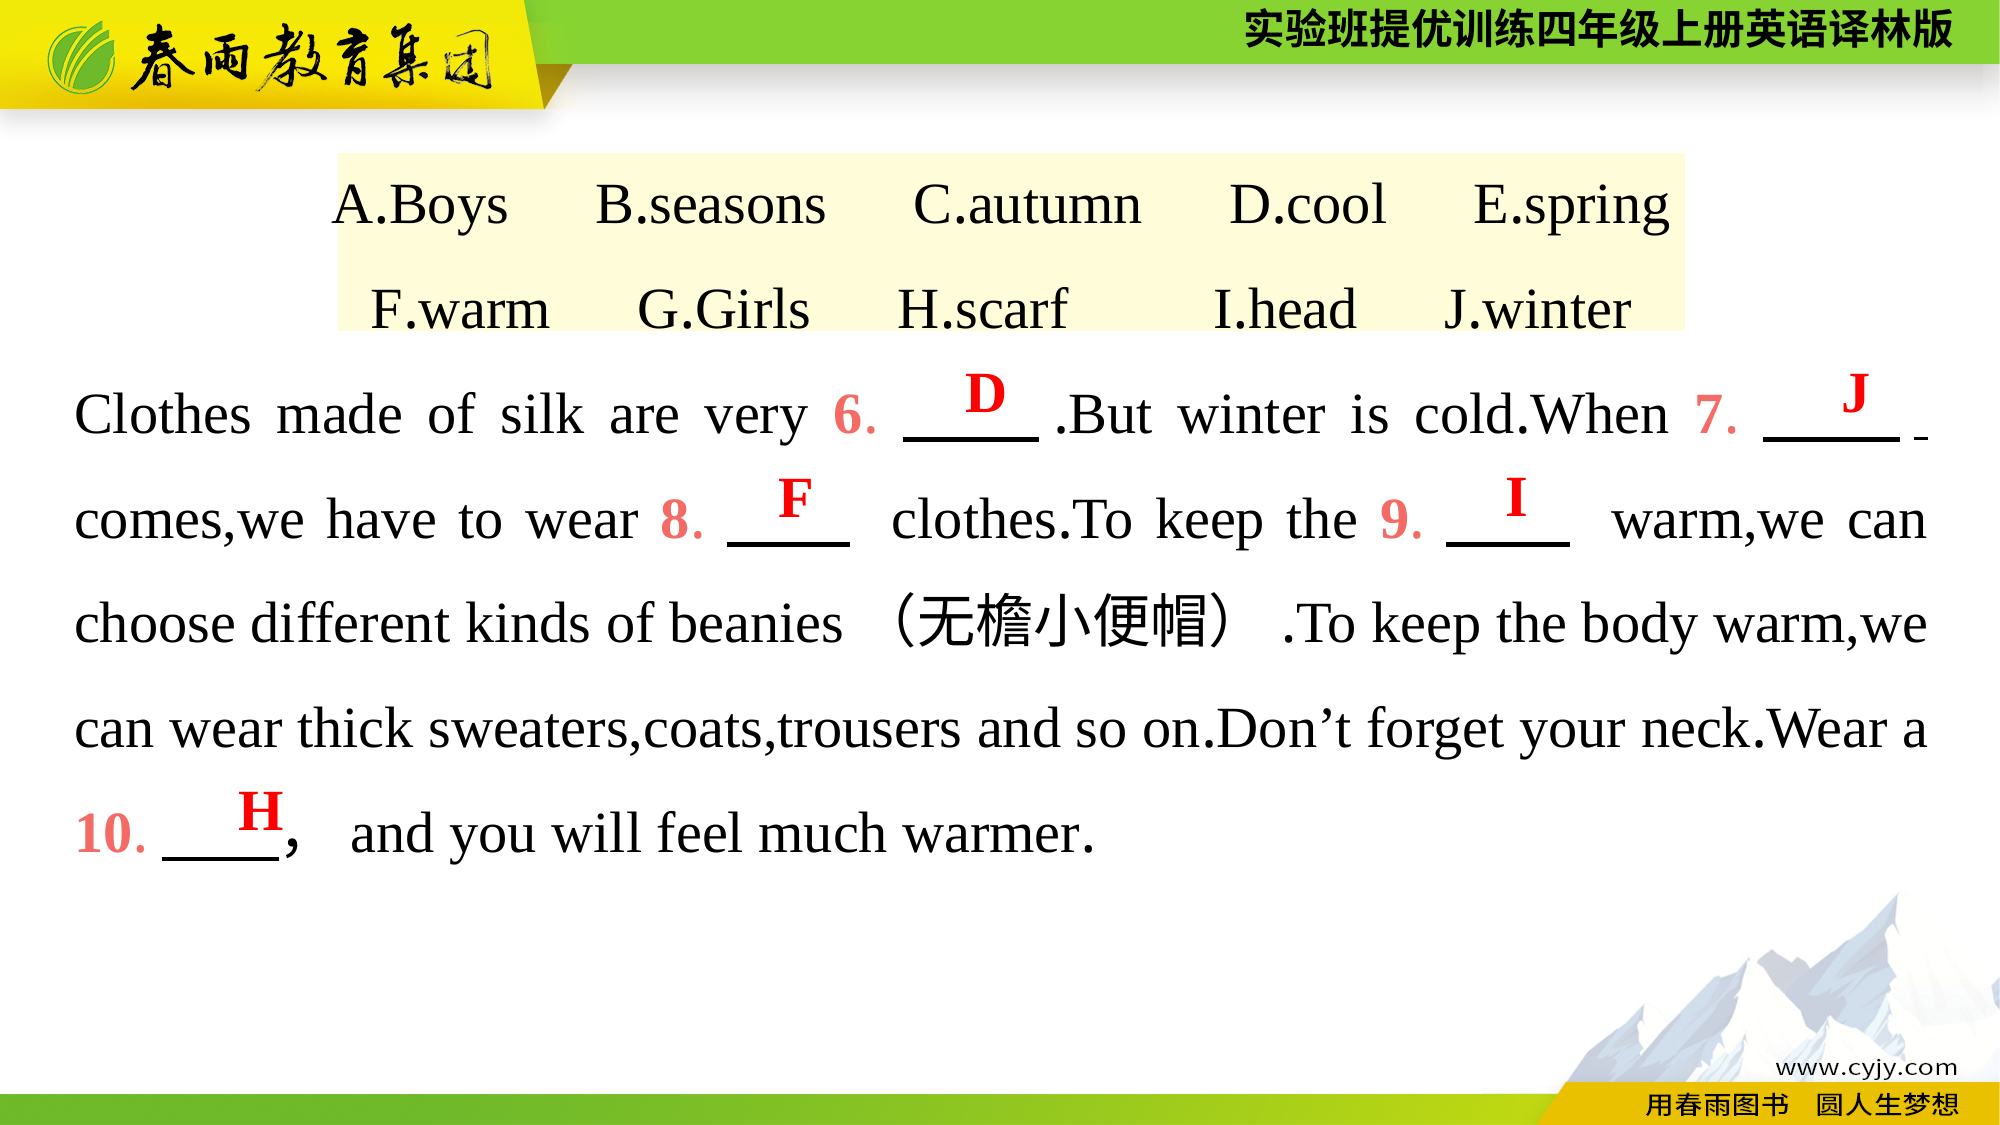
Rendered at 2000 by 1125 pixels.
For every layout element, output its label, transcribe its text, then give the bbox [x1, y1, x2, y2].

text_box I [1490, 450, 1543, 536]
text_box F [764, 452, 830, 537]
text_box J [1826, 346, 1886, 432]
text_box H [223, 764, 299, 850]
text_box D [951, 346, 1023, 432]
list A.Boys B.seasons C.autumn D.cool E.spring F.warm G.Girls H.scarf I.head J.winter Clothes made of silk are very 6. .But winter is cold.When 7. . comes,we have to wear 8. clothes.To keep the 9. warm,we can choose different kinds of beanies（无檐小便帽）.To keep the body warm,we can wear thick sweaters,coats,trousers and so on.Don’t forget your neck.Wear a 10. ，and you will feel much warmer. [59, 122, 1944, 880]
picture [0, 0, 2000, 1125]
